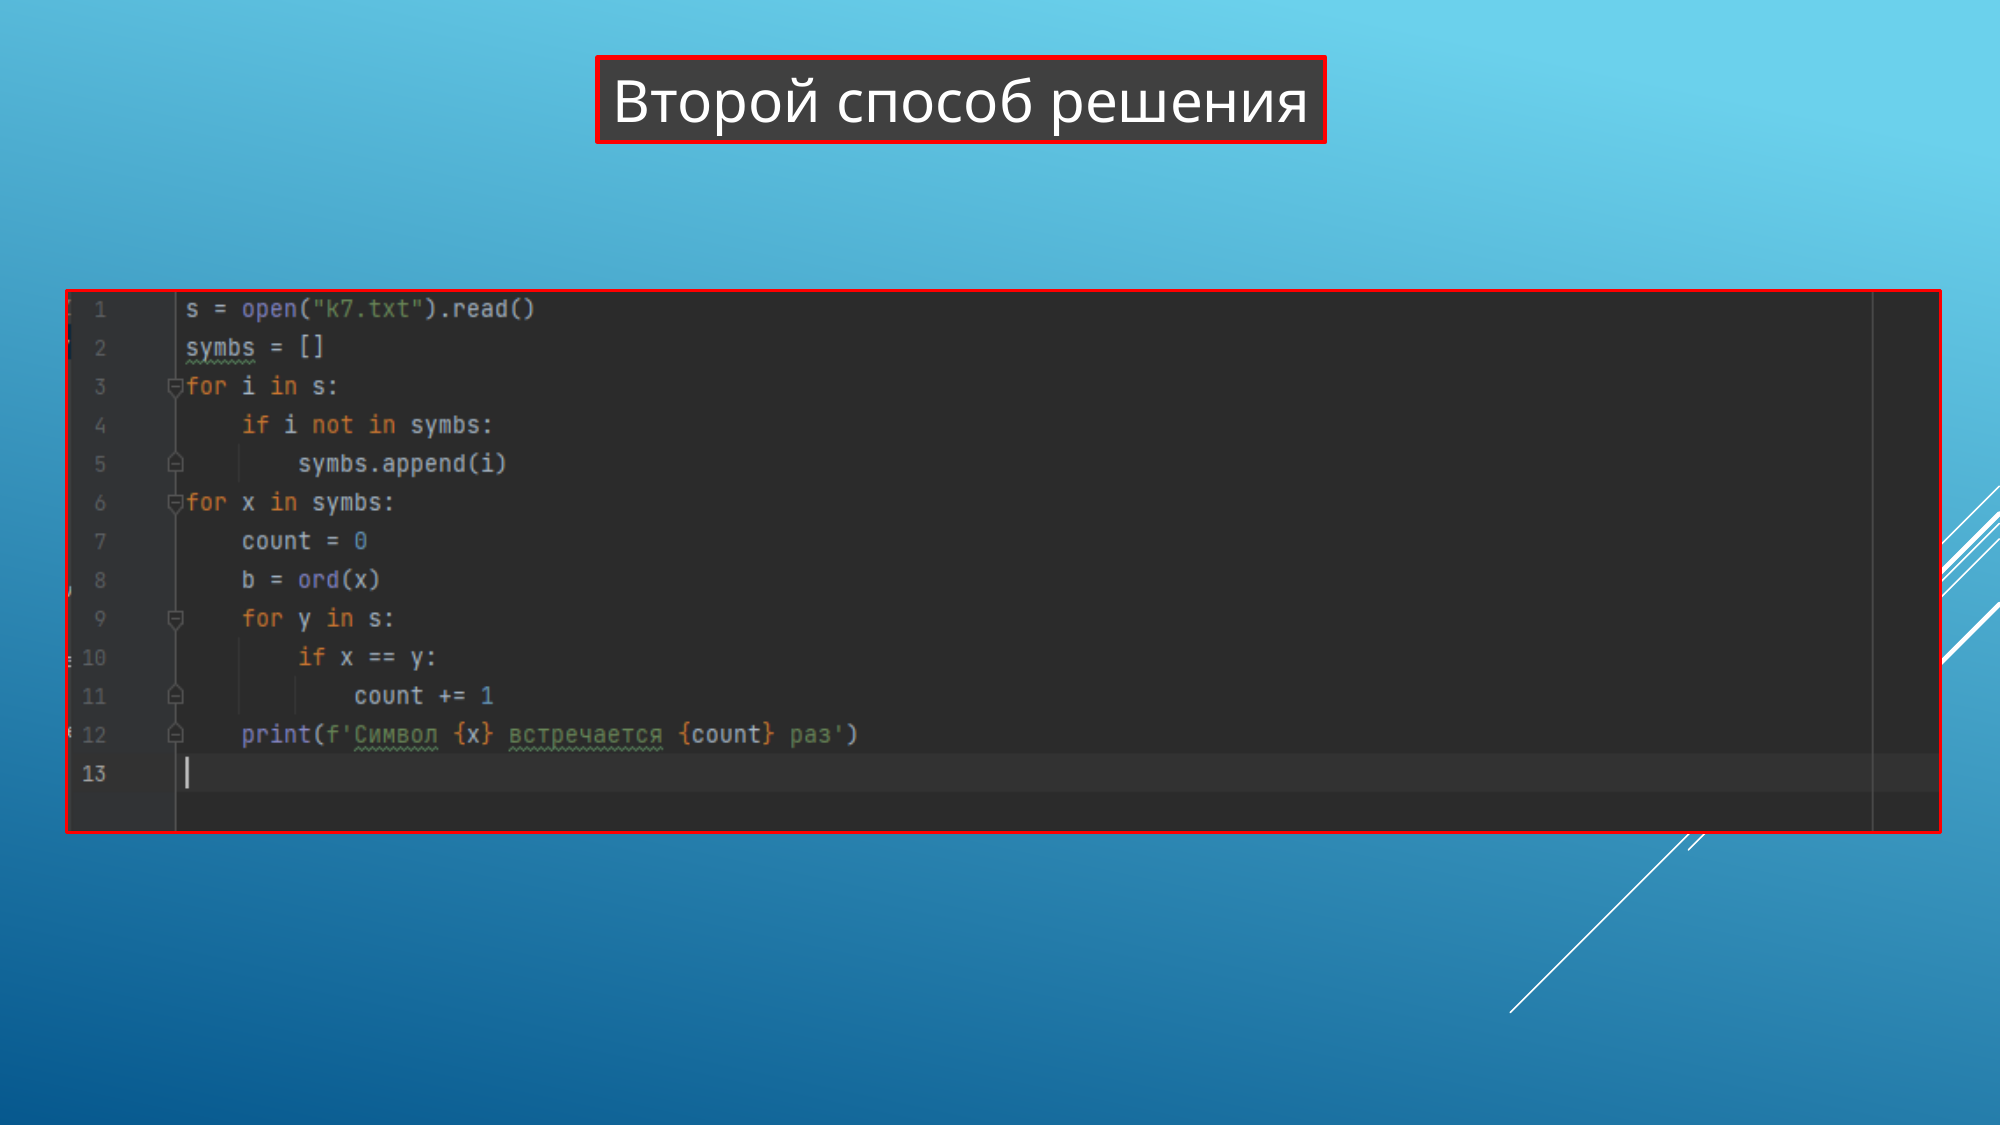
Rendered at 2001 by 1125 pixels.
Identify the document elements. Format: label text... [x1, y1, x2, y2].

picture [68, 291, 1939, 832]
text_box Второй способ решения [597, 57, 1326, 142]
